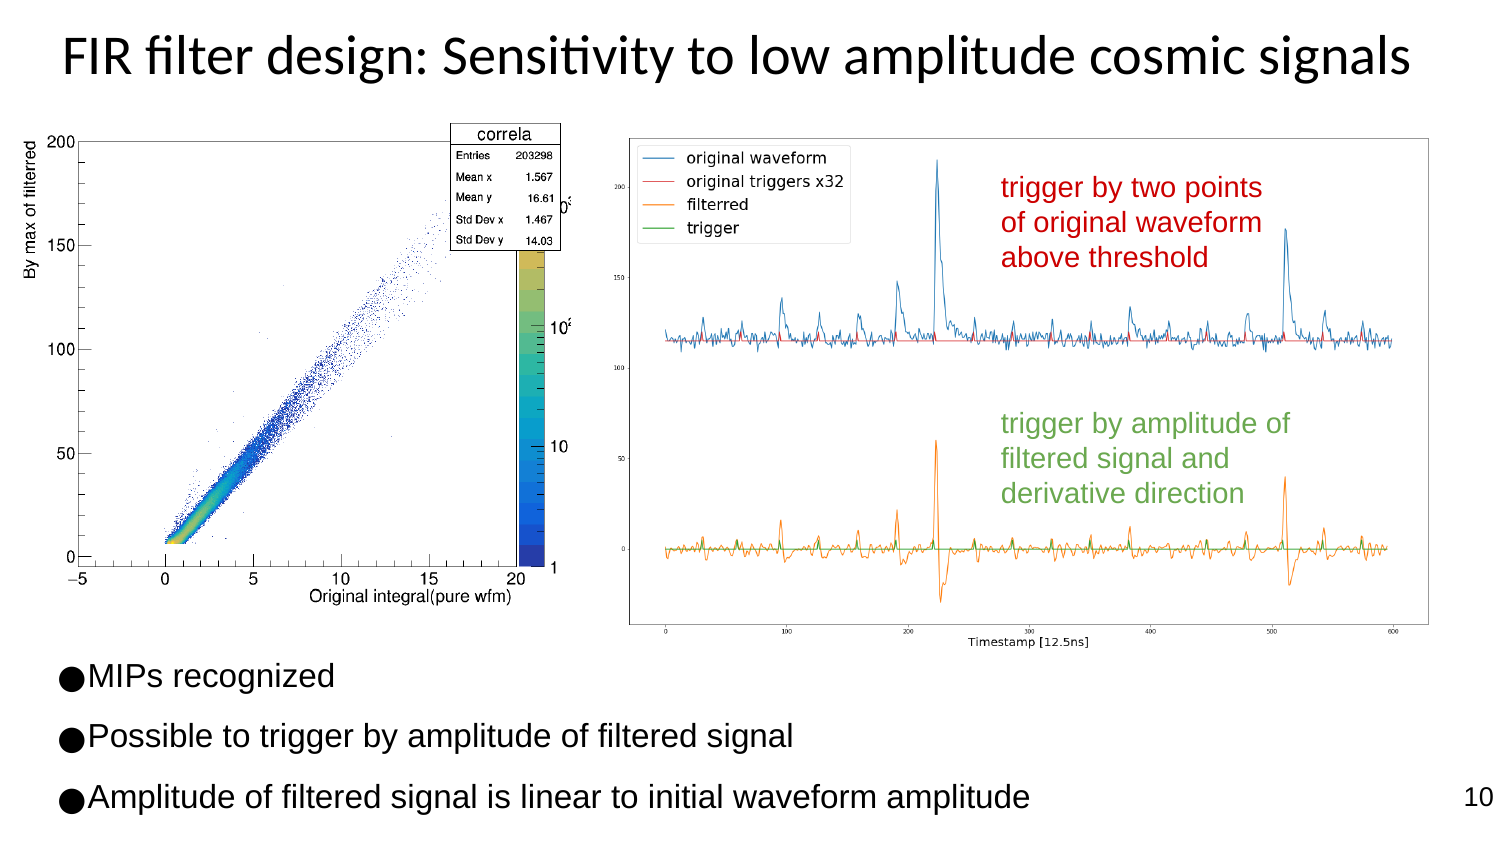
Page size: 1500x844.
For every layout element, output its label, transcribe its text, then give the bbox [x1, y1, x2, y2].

text_box MIPs recognized Possible to trigger by amplitude of filtered signal Amplitude of filtered signal is linear to initial waveform amplitude [42, 647, 1275, 837]
picture [23, 120, 572, 620]
slide_number ‹#› [1403, 779, 1494, 844]
picture [593, 102, 1443, 675]
text_box FIR filter design: Sensitivity to low amplitude cosmic signals [34, 12, 1466, 76]
